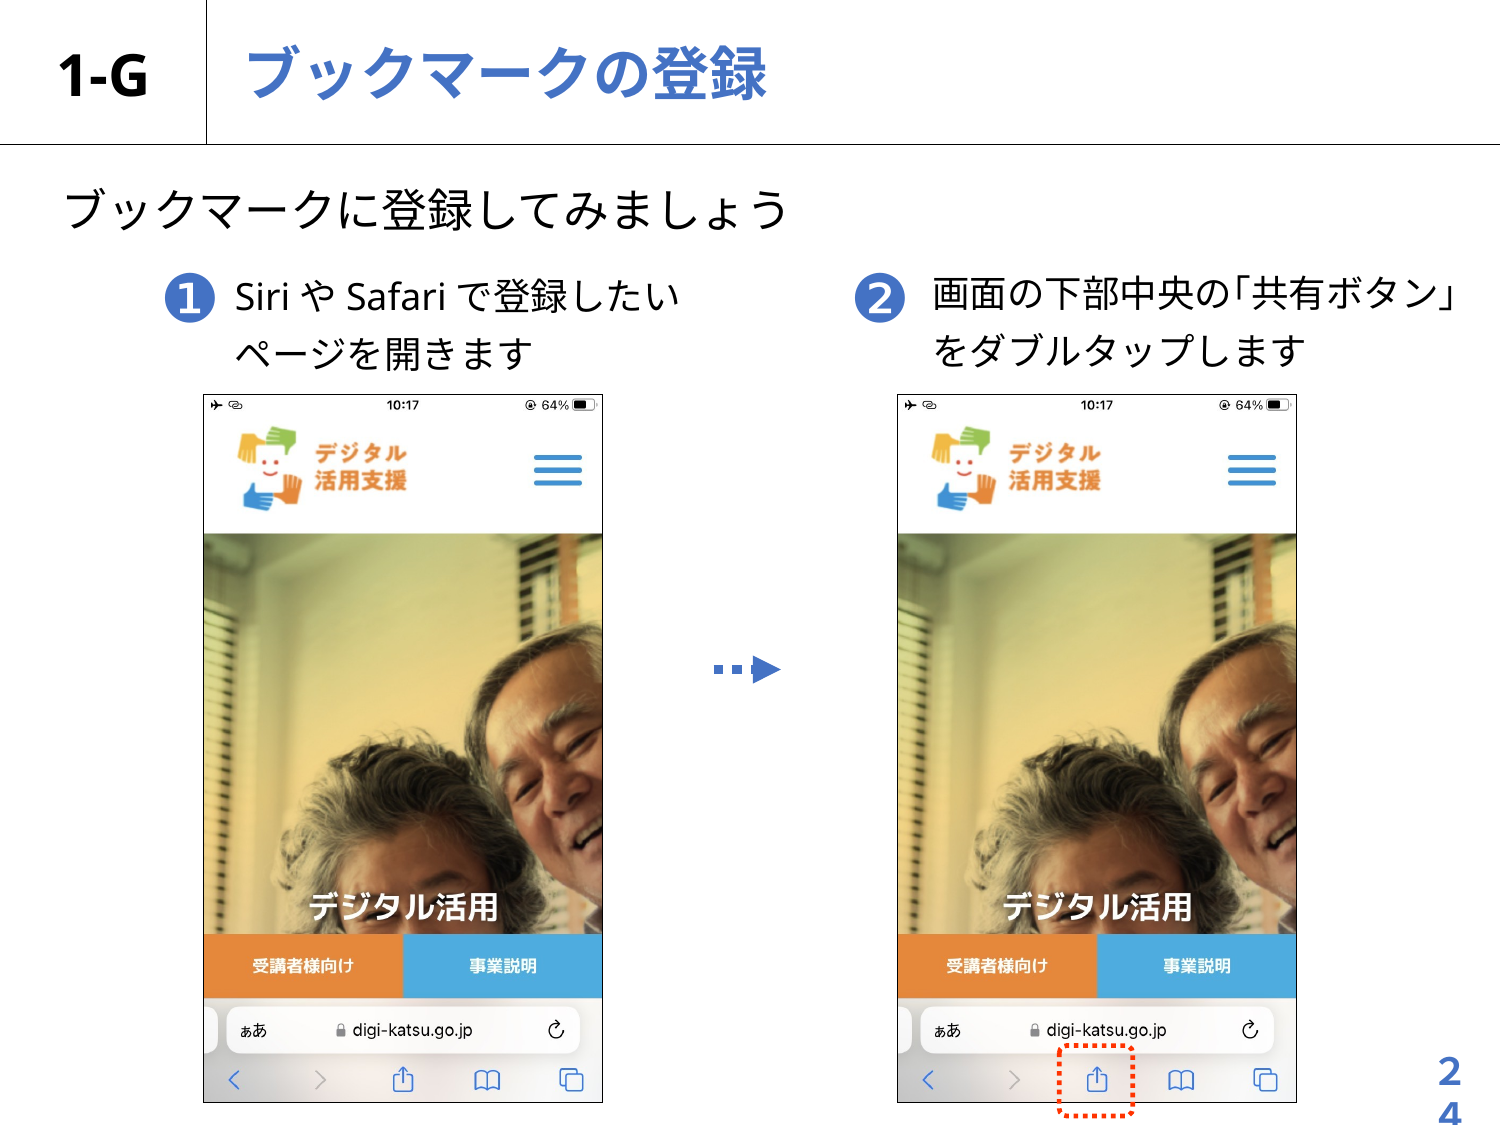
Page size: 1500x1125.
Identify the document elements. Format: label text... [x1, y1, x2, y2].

text_box 画面の下部中央の｢共有ボタン｣をダブルタップします [917, 248, 1491, 381]
text_box [1058, 1103, 1134, 1117]
text_box ❷ [835, 274, 917, 343]
text_box SiriやSafariで登録したいページを開きます [220, 274, 750, 384]
text_box ブックマークに登録してみましょう [46, 180, 1422, 274]
text_box 1-G [0, 0, 207, 147]
text_box ❶ [145, 274, 220, 343]
picture [897, 394, 1297, 1103]
title ブックマークの登録 [228, 36, 1472, 116]
picture [203, 394, 603, 1103]
text_box ２４ [1399, 1063, 1500, 1123]
